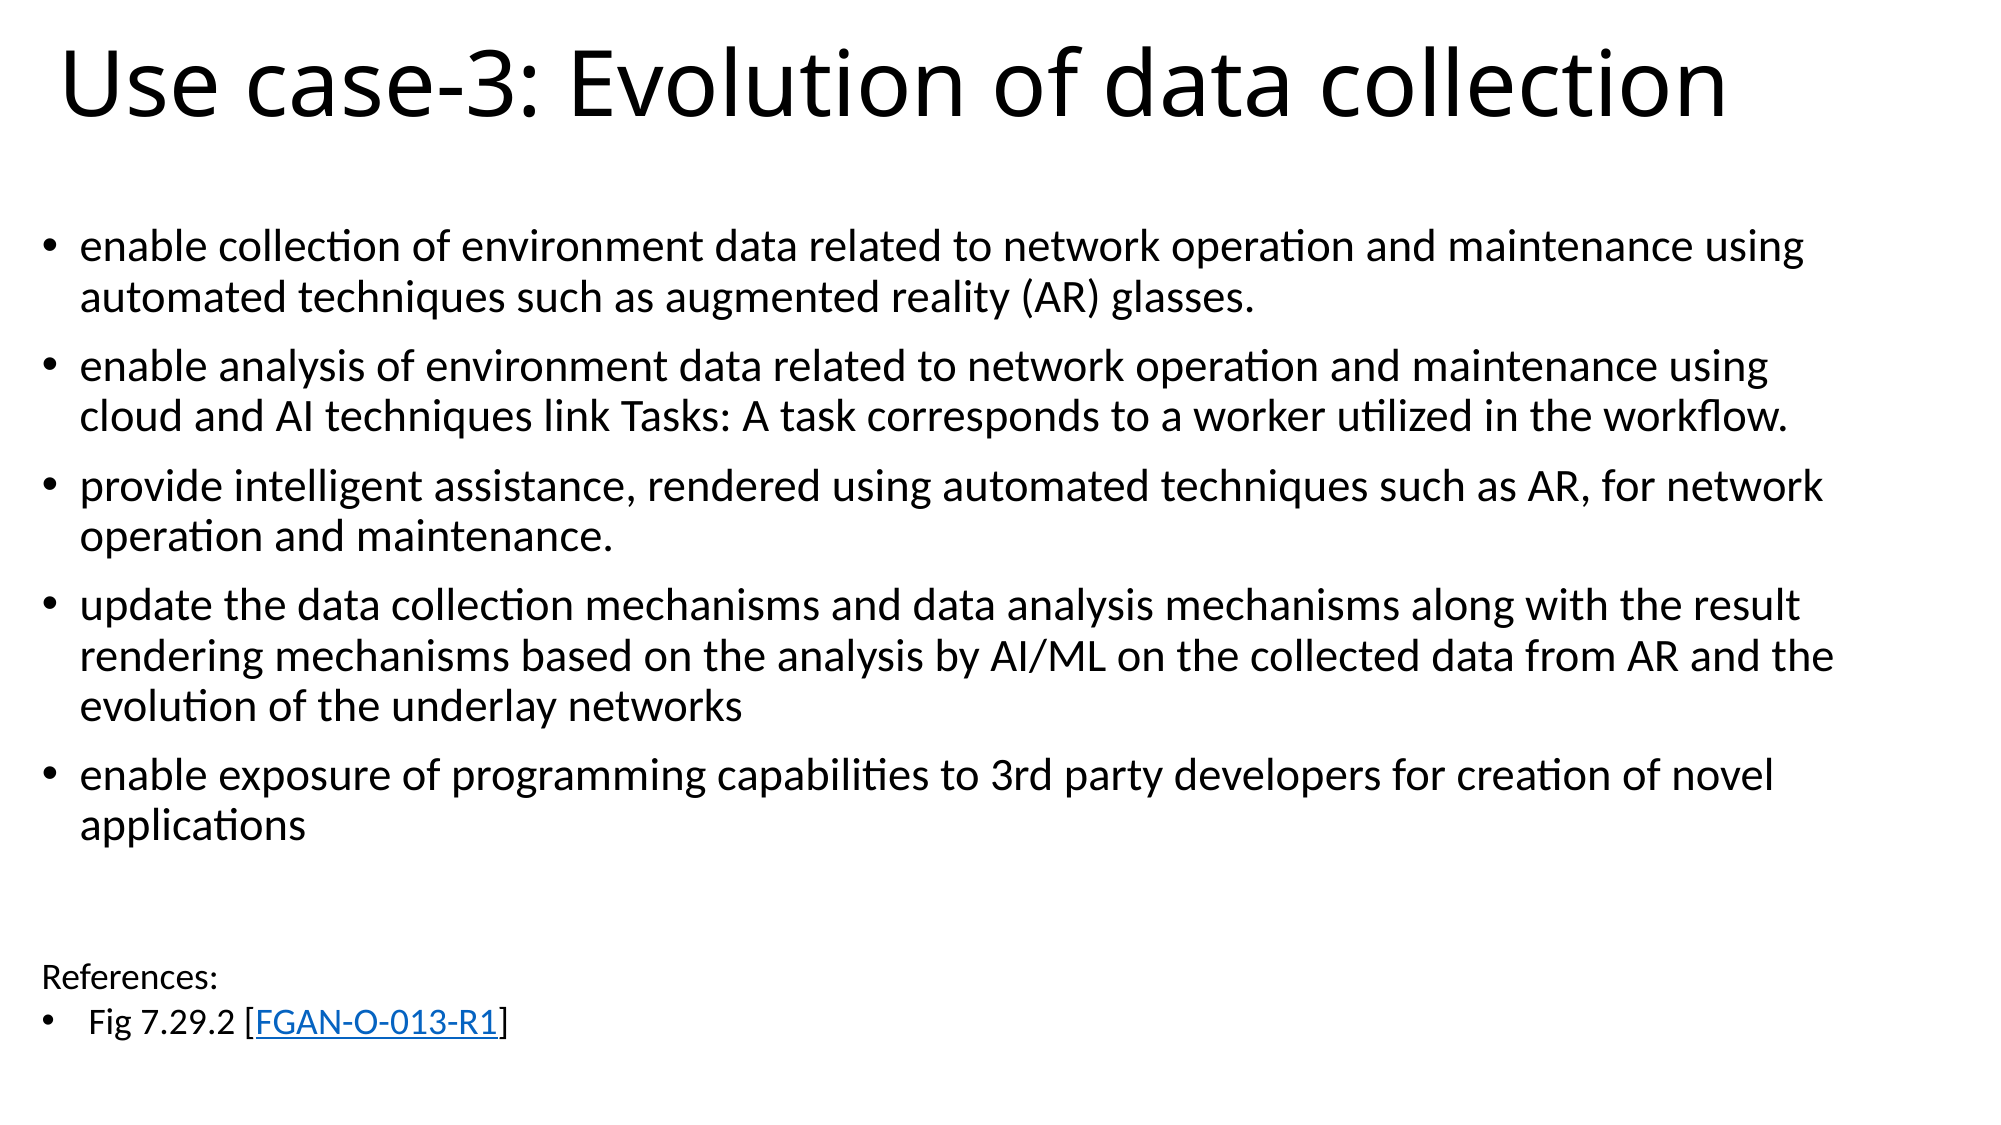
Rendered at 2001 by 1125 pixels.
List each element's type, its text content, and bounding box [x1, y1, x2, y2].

text_box References: Fig 7.29.2 [FGAN-O-013-R1] [26, 944, 1640, 1050]
title Use case-3: Evolution of data collection [43, 0, 1827, 174]
list enable collection of environment data related to network operation and maintenance using automated techniques such as augmented reality (AR) glasses. enable analysis of environment data related to network operation and maintenance using cloud and AI techniques link Tasks: A task corresponds to a worker utilized in the workflow. provide intelligent assistance, rendered using automated techniques such as AR, for network operation and maintenance. update the data collection mechanisms and data analysis mechanisms along with the result rendering mechanisms based on the analysis by AI/ML on the collected data from AR and the evolution of the underlay networks enable exposure of programming capabilities to 3rd party developers for creation of novel applications [26, 214, 1893, 872]
